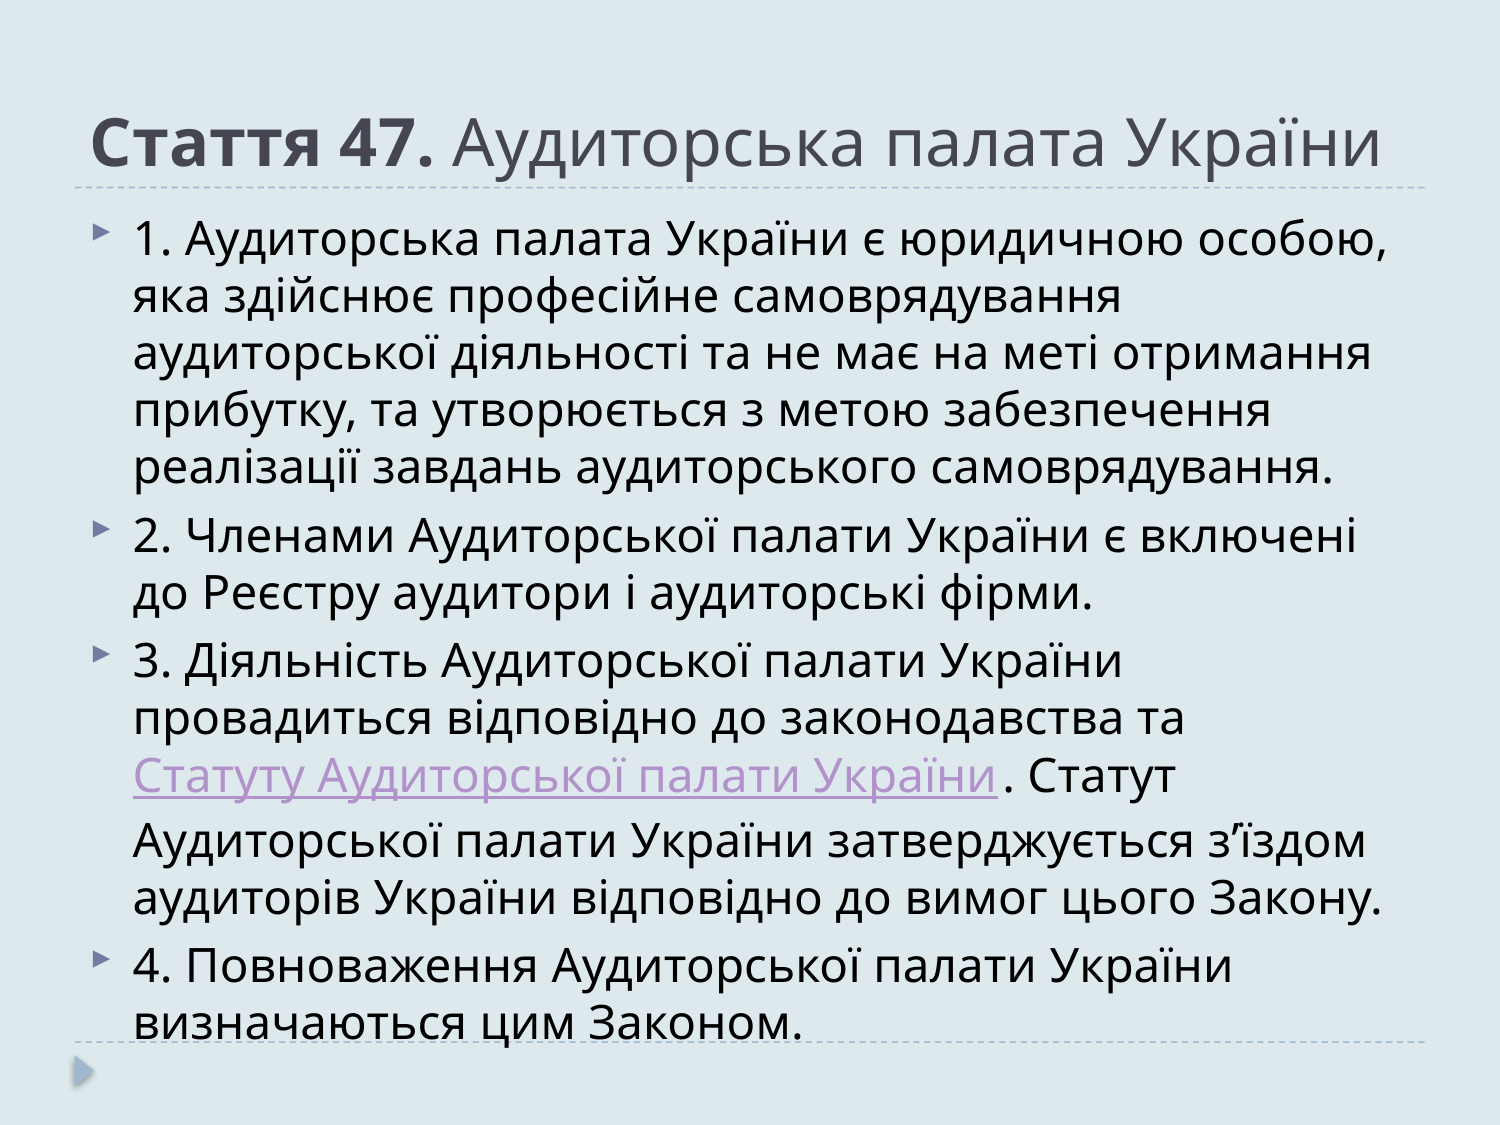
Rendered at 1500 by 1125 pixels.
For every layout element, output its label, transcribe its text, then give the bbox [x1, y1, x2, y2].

title Стаття 47. Аудиторська палата України [75, 24, 1425, 188]
list 1. Аудиторська палата України є юридичною особою, яка здійснює професійне самоврядування аудиторської діяльності та не має на меті отримання прибутку, та утворюється з метою забезпечення реалізації завдань аудиторського самоврядування. 2. Членами Аудиторської палати України є включені до Реєстру аудитори і аудиторські фірми. 3. Діяльність Аудиторської палати України провадиться відповідно до законодавства та Статуту Аудиторської палати України. Статут Аудиторської палати України затверджується з’їздом аудиторів України відповідно до вимог цього Закону. 4. Повноваження Аудиторської палати України визначаються цим Законом. [75, 200, 1438, 1075]
